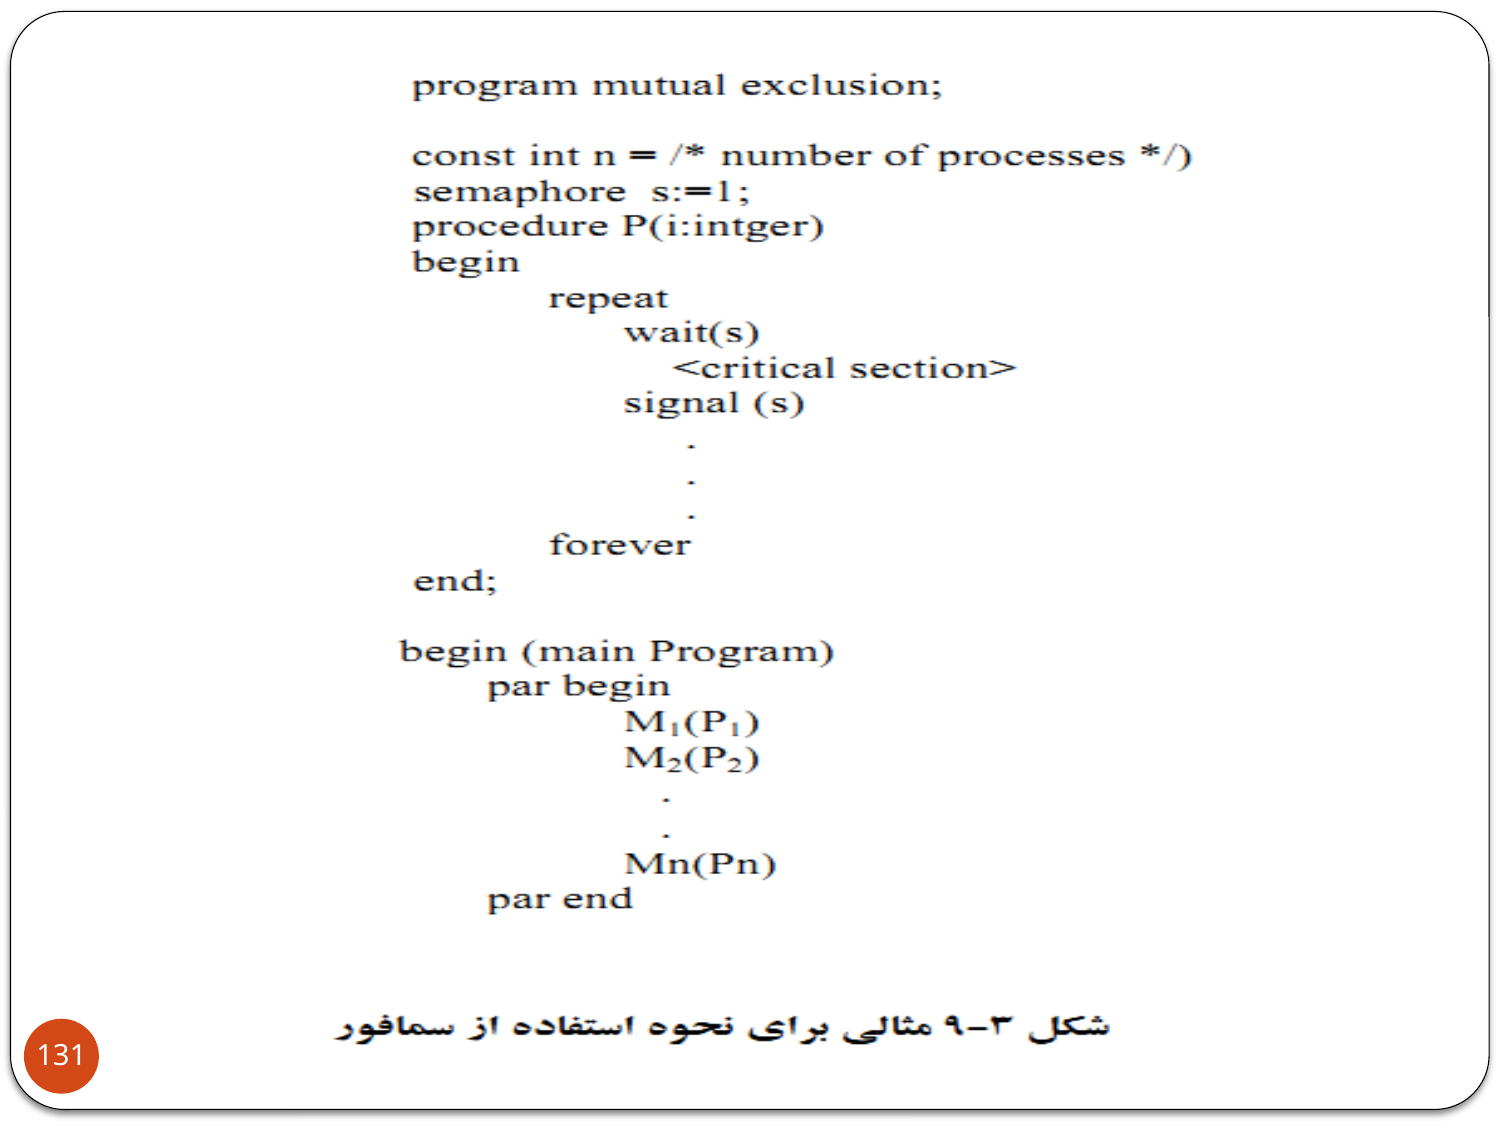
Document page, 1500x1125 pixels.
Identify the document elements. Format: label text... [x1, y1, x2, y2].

slide_number 131 [23, 1018, 99, 1094]
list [249, 45, 1213, 1093]
